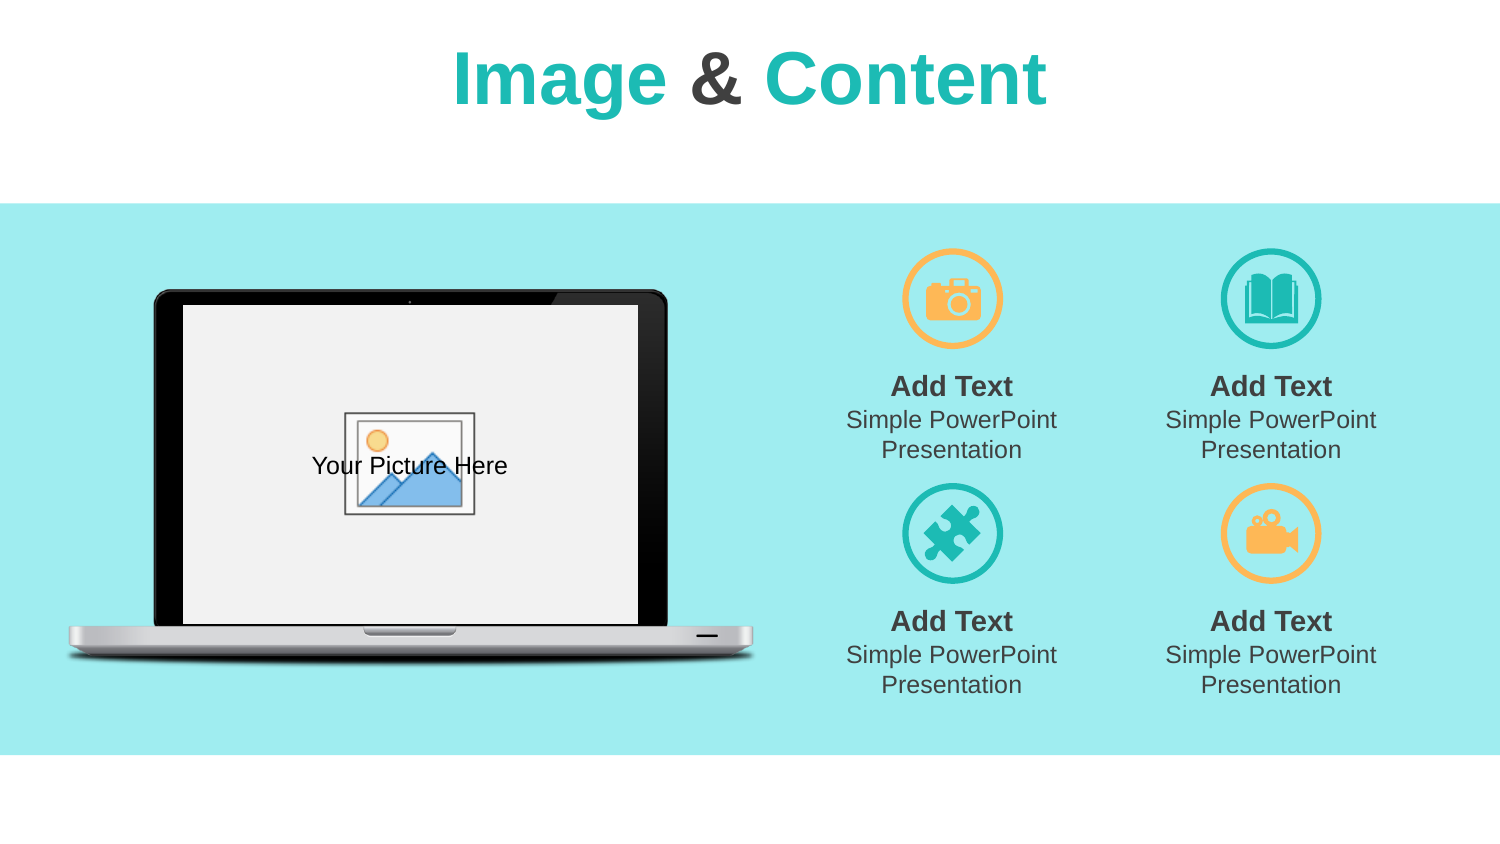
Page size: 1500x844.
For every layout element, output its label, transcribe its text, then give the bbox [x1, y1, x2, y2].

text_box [1130, 594, 1413, 707]
title Image & Content [0, 10, 1500, 139]
text_box [903, 484, 1003, 583]
text_box [924, 276, 984, 323]
text_box [1243, 271, 1301, 326]
text_box [1221, 249, 1321, 349]
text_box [810, 360, 1093, 472]
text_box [1130, 360, 1413, 472]
text_box [921, 502, 983, 564]
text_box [810, 594, 1093, 707]
text_box [903, 249, 1003, 349]
text_box [1221, 484, 1321, 583]
picture [64, 289, 757, 669]
text_box [1244, 506, 1301, 556]
